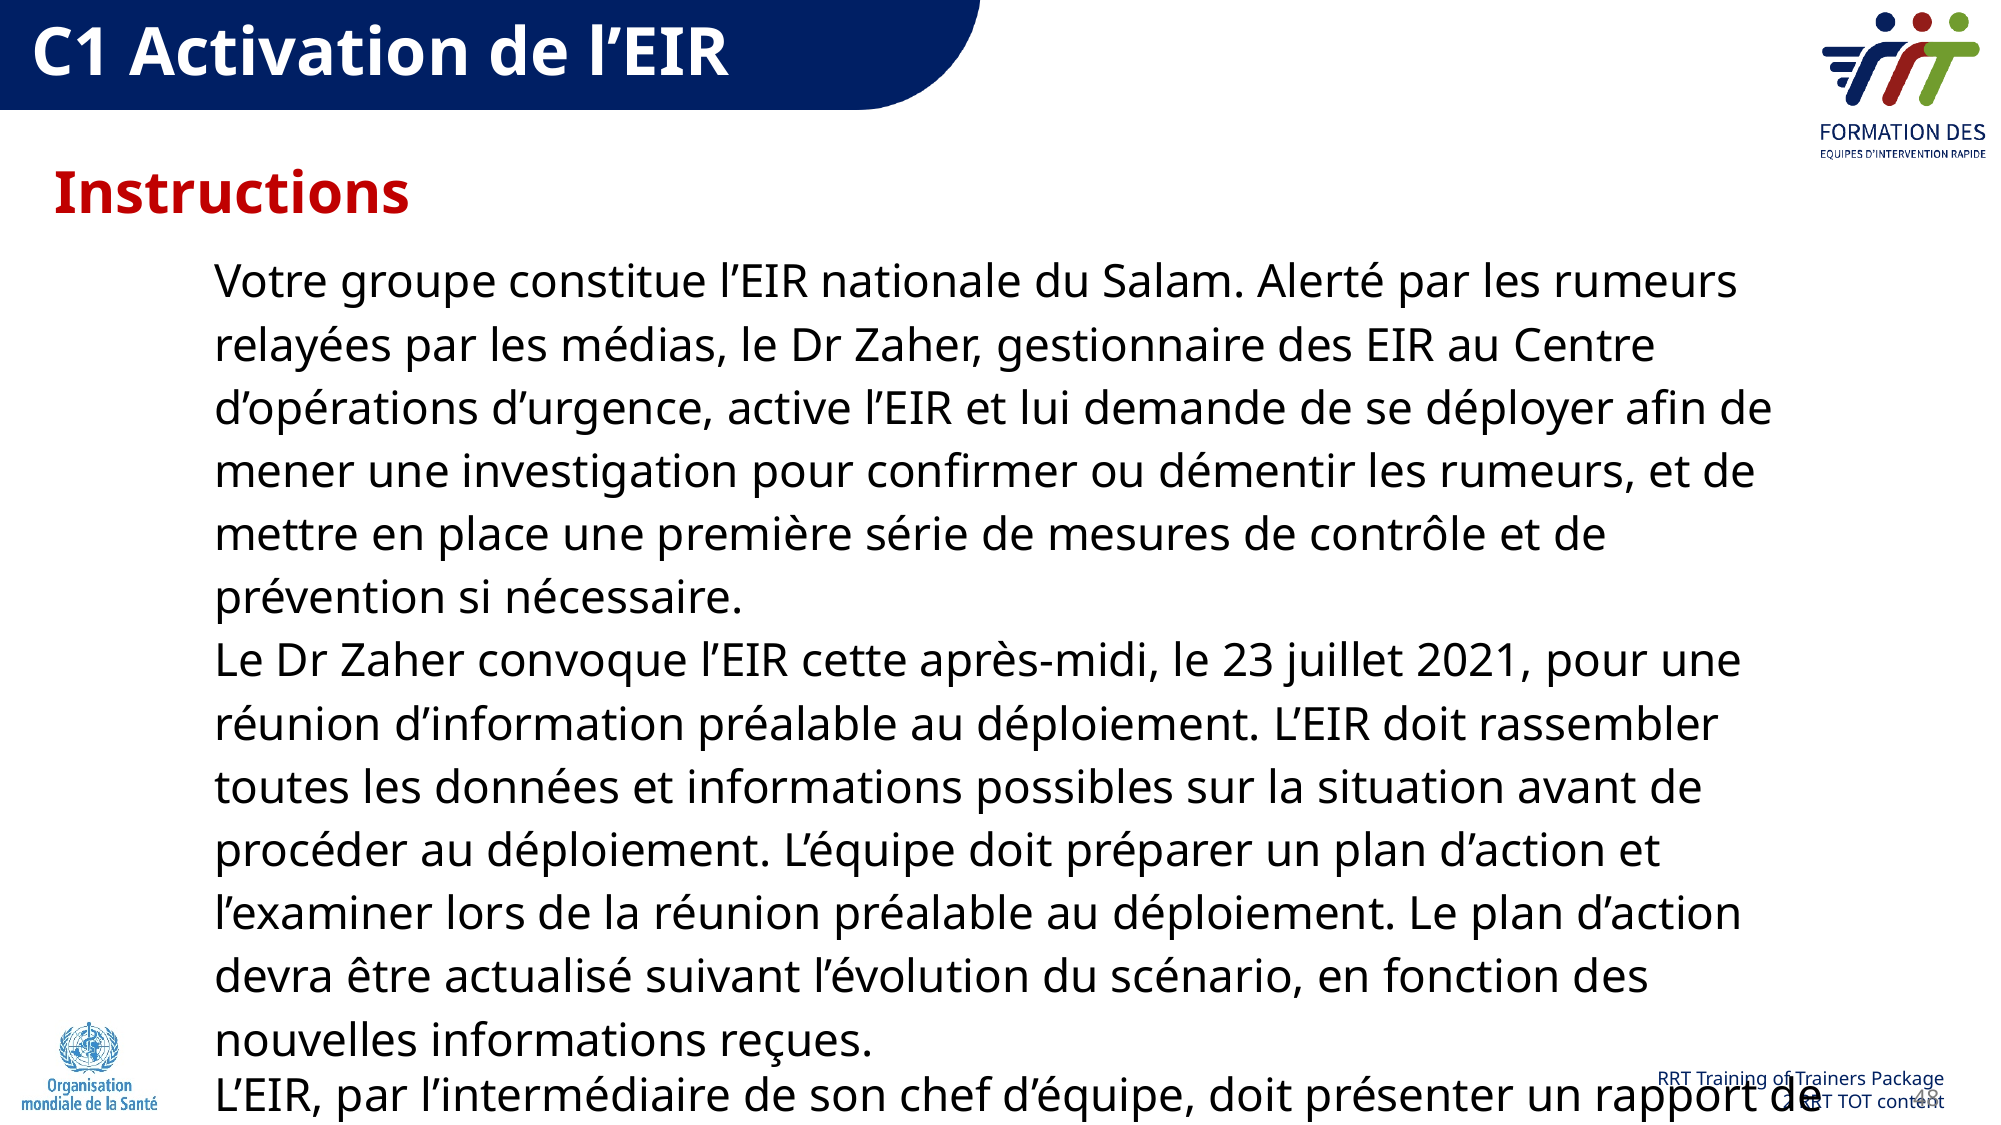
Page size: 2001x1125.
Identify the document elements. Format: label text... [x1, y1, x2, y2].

picture [0, 0, 981, 110]
text_box Votre groupe constitue l’EIR nationale du Salam. Alerté par les rumeurs relayées par les médias, le Dr Zaher, gestionnaire des EIR au Centre d’opérations d’urgence, active l’EIR et lui demande de se déployer afin de mener une investigation pour confirmer ou démentir les rumeurs, et de mettre en place une première série de mesures de contrôle et de prévention si nécessaire. Le Dr Zaher convoque l’EIR cette après-midi, le 23 juillet 2021, pour une réunion d’information préalable au déploiement. L’EIR doit rassembler toutes les données et informations possibles sur la situation avant de procéder au déploiement. L’équipe doit préparer un plan d’action et l’examiner lors de la réunion préalable au déploiement. Le plan d’action devra être actualisé suivant l’évolution du scénario, en fonction des nouvelles informations reçues. L’EIR, par l’intermédiaire de son chef d’équipe, doit présenter un rapport de situation au Dr Zaher, le gestionnaire des EIR au Centre d’opérations d’urgence. [206, 236, 1846, 1125]
picture [1820, 11, 1986, 160]
title C1 Activation de l’EIR [23, 0, 1058, 107]
picture [20, 1020, 158, 1111]
text_box Instructions [47, 147, 1032, 233]
